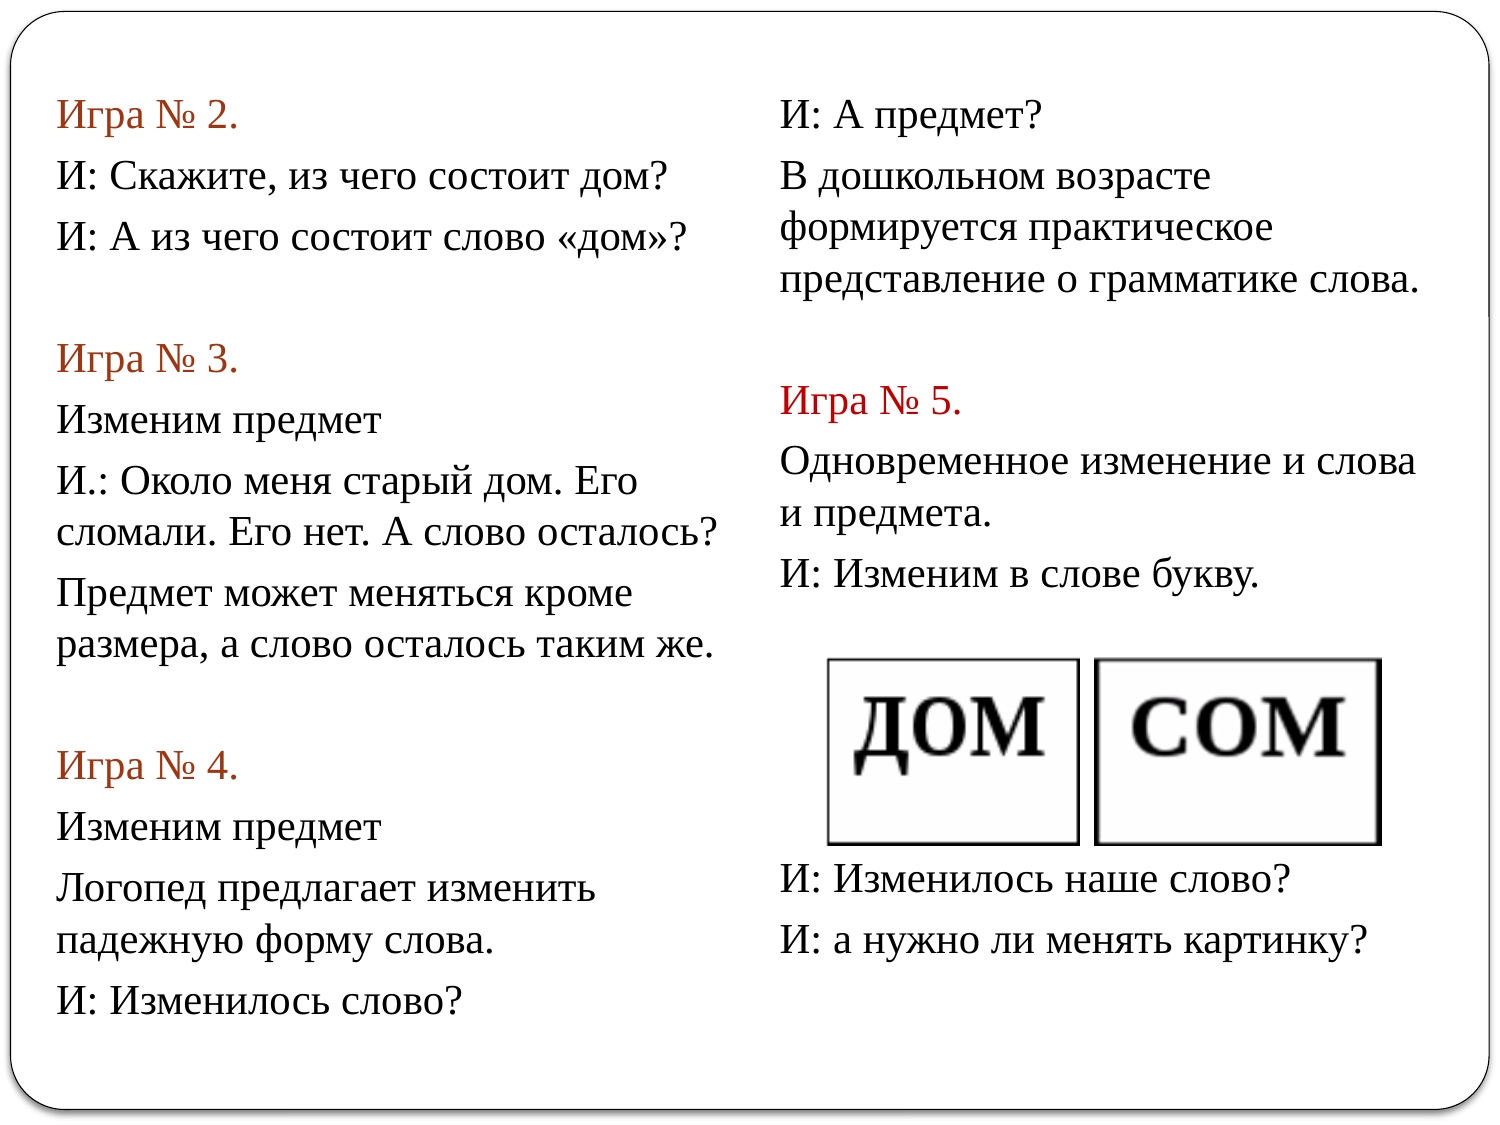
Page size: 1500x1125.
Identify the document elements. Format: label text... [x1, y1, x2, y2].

picture [825, 656, 1080, 847]
picture [1094, 656, 1382, 847]
list Игра № 2. И: Скажите, из чего состоит дом? И: А из чего состоит слово «дом»? Игра № 3. Изменим предмет И.: Около меня старый дом. Его сломали. Его нет. А слово осталось? Предмет может меняться кроме размера, а слово осталось таким же. Игра № 4. Изменим предмет Логопед предлагает изменить падежную форму слова. И: Изменилось слово? И: А предмет? В дошкольном возрасте формируется практическое представление о грамматике слова. Игра № 5. Одновременное изменение и слова и предмета. И: Изменим в слове букву. И: Изменилось наше слово? И: а нужно ли менять картинку? [41, 78, 1459, 1071]
